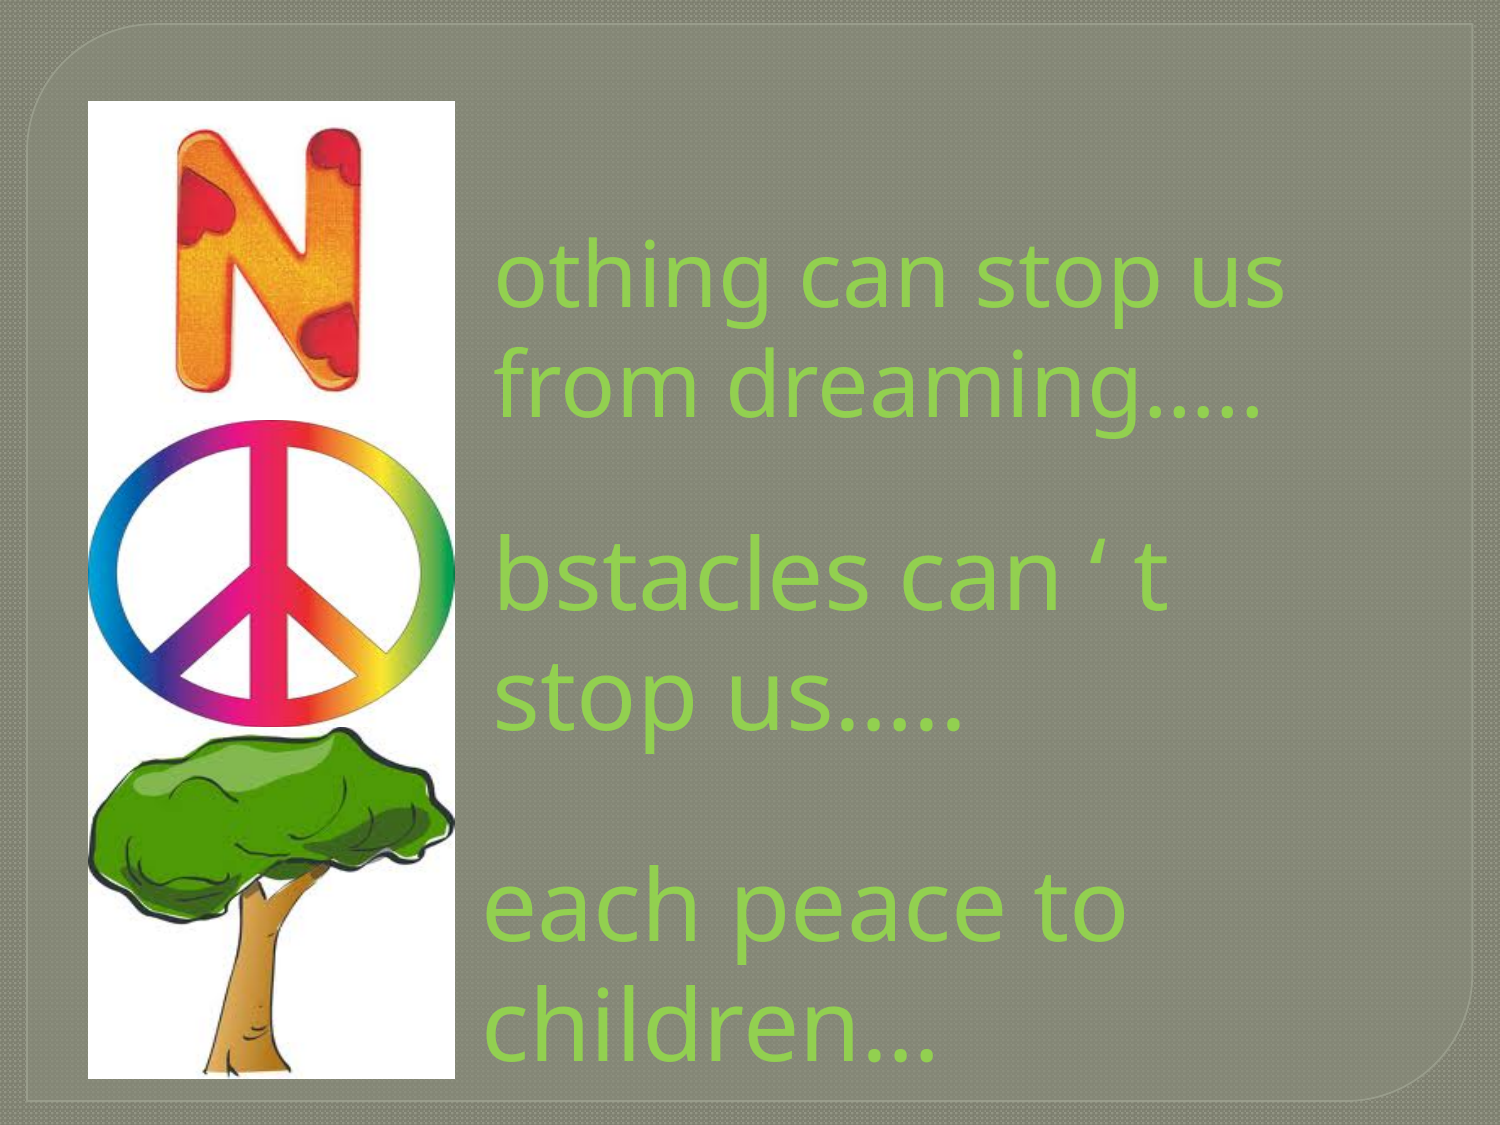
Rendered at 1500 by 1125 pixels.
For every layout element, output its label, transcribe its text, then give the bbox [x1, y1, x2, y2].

picture [88, 101, 455, 1079]
text_box bstacles can ‘ t stop us….. [478, 503, 1376, 758]
text_box othing can stop us from dreaming….. [478, 208, 1500, 443]
text_box each peace to children… [466, 834, 1329, 1089]
